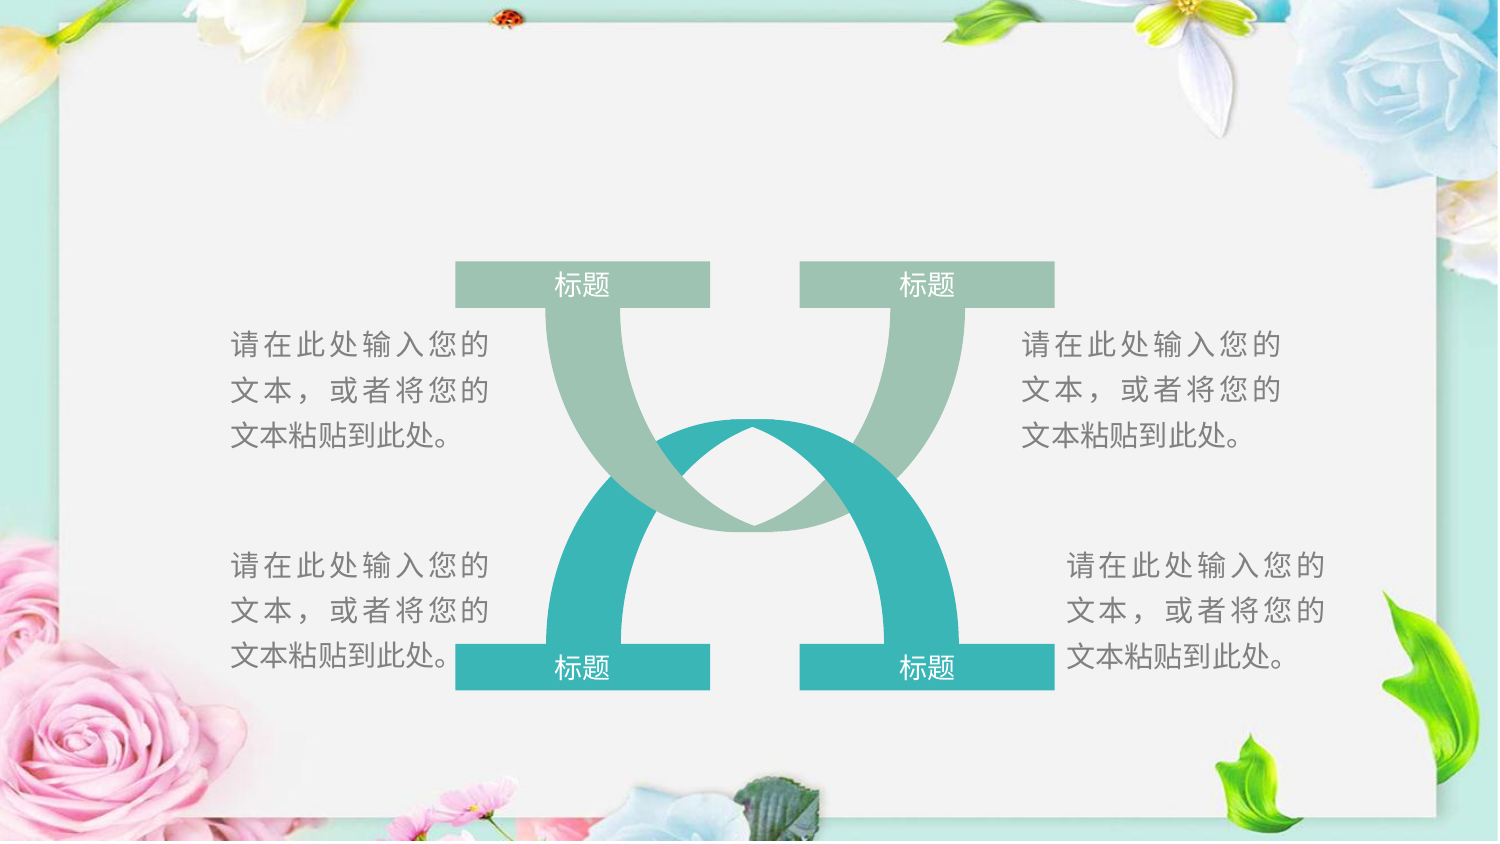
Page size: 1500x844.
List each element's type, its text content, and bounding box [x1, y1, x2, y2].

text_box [455, 533, 690, 691]
text_box 请在此处输入您的文本，或者将您的文本粘贴到此处。 [1055, 308, 1297, 460]
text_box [690, 418, 1055, 691]
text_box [455, 261, 696, 533]
picture [0, 0, 1498, 841]
text_box 请在此处输入您的文本，或者将您的文本粘贴到此处。 [215, 529, 455, 681]
text_box 请在此处输入您的文本，或者将您的文本粘贴到此处。 [1055, 529, 1341, 681]
text_box 请在此处输入您的文本，或者将您的文本粘贴到此处。 [215, 308, 455, 460]
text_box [696, 261, 1055, 418]
